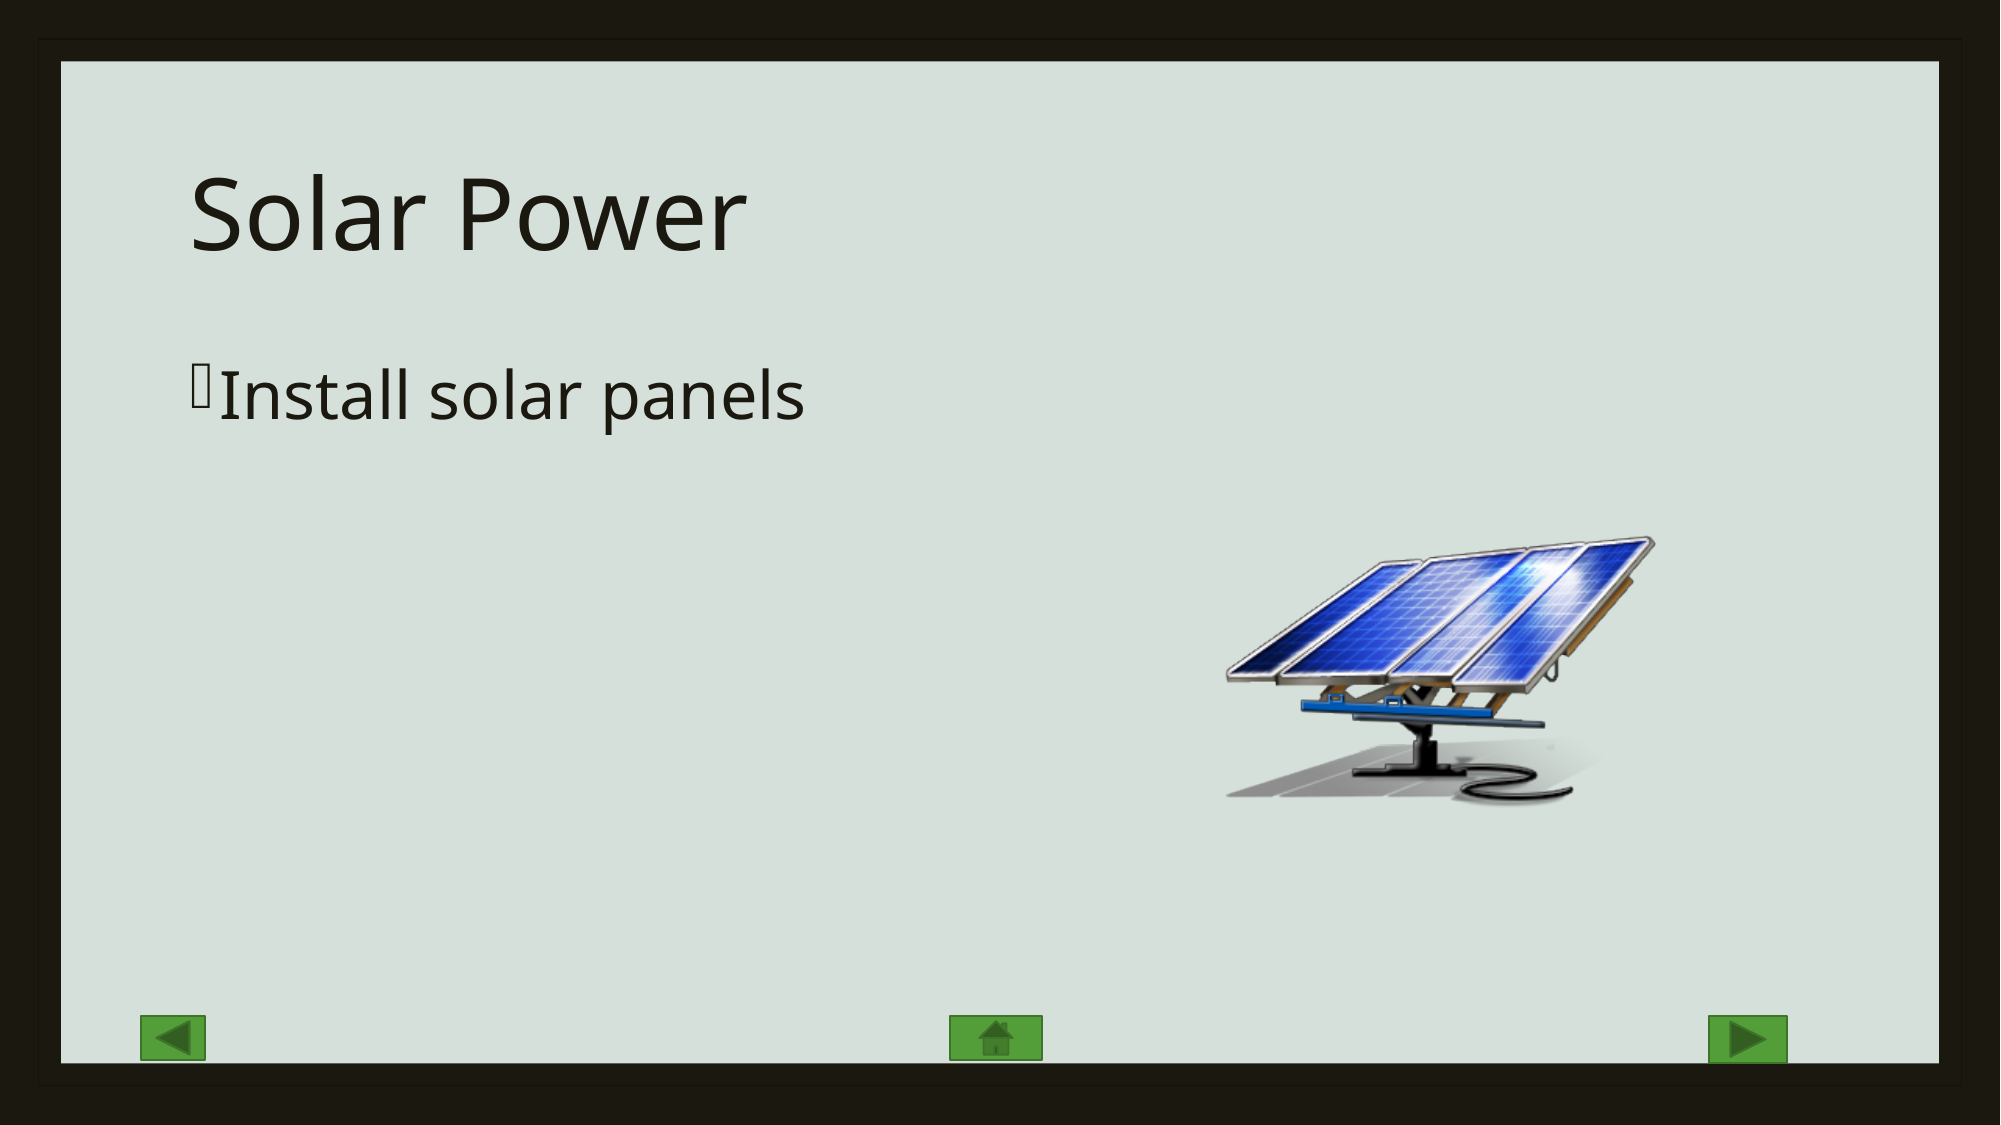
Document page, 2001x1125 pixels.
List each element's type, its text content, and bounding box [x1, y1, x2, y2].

title Solar Power [174, 105, 1825, 331]
text_box [949, 1015, 1043, 1061]
text_box [140, 1015, 206, 1061]
text_box [1708, 1015, 1788, 1064]
list Install solar panels [174, 345, 955, 960]
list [1209, 427, 1660, 878]
